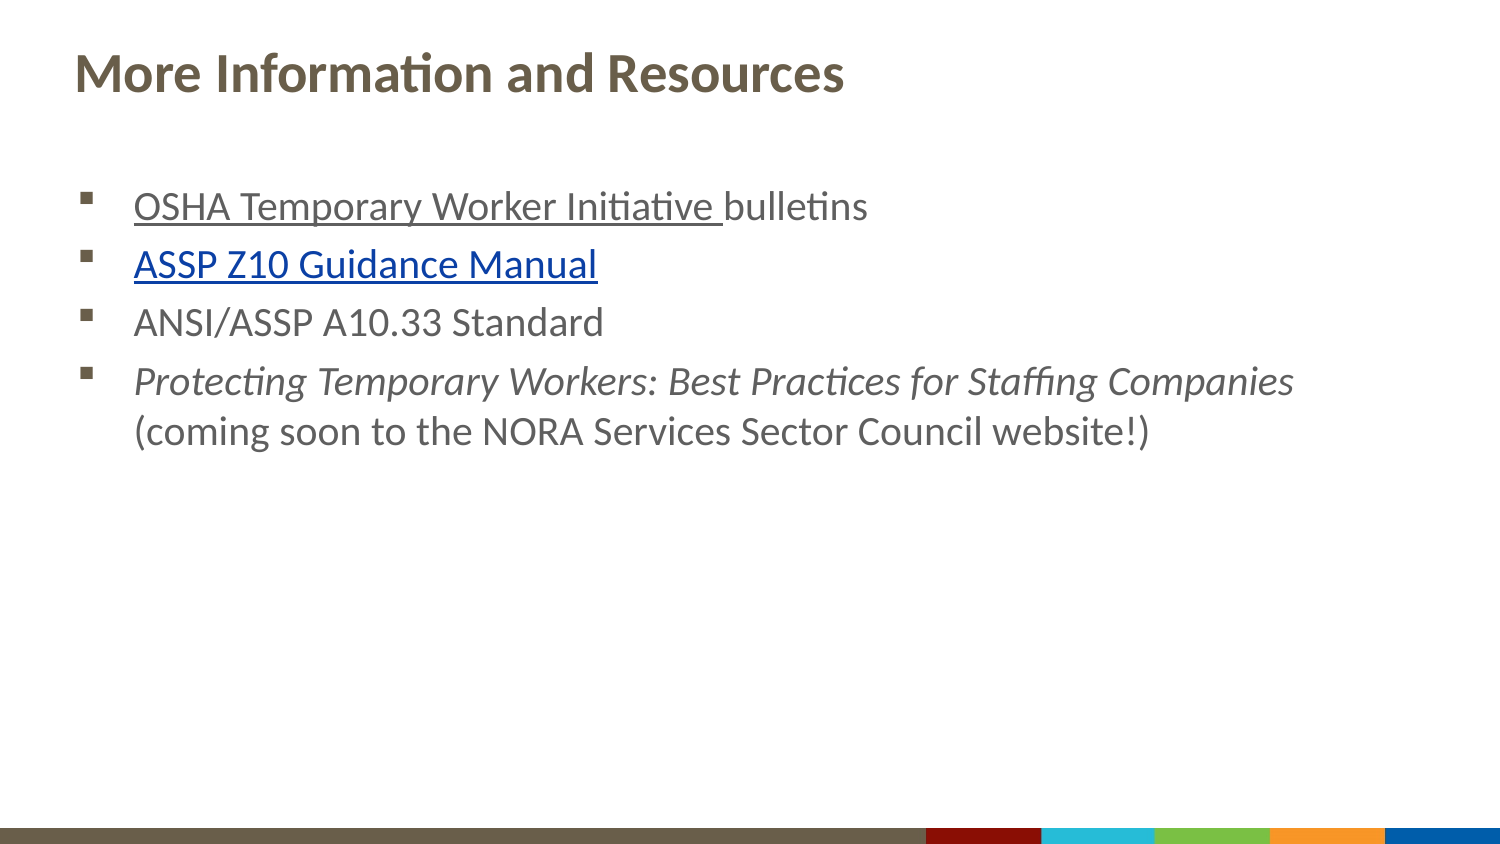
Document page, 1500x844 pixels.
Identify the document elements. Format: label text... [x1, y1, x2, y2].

title More Information and Resources [59, 36, 1410, 112]
picture [0, 828, 1500, 844]
list OSHA Temporary Worker Initiative bulletins ASSP Z10 Guidance Manual ANSI/ASSP A10.33 Standard Protecting Temporary Workers: Best Practices for Staffing Companies (coming soon to the NORA Services Sector Council website!) [62, 170, 1413, 719]
